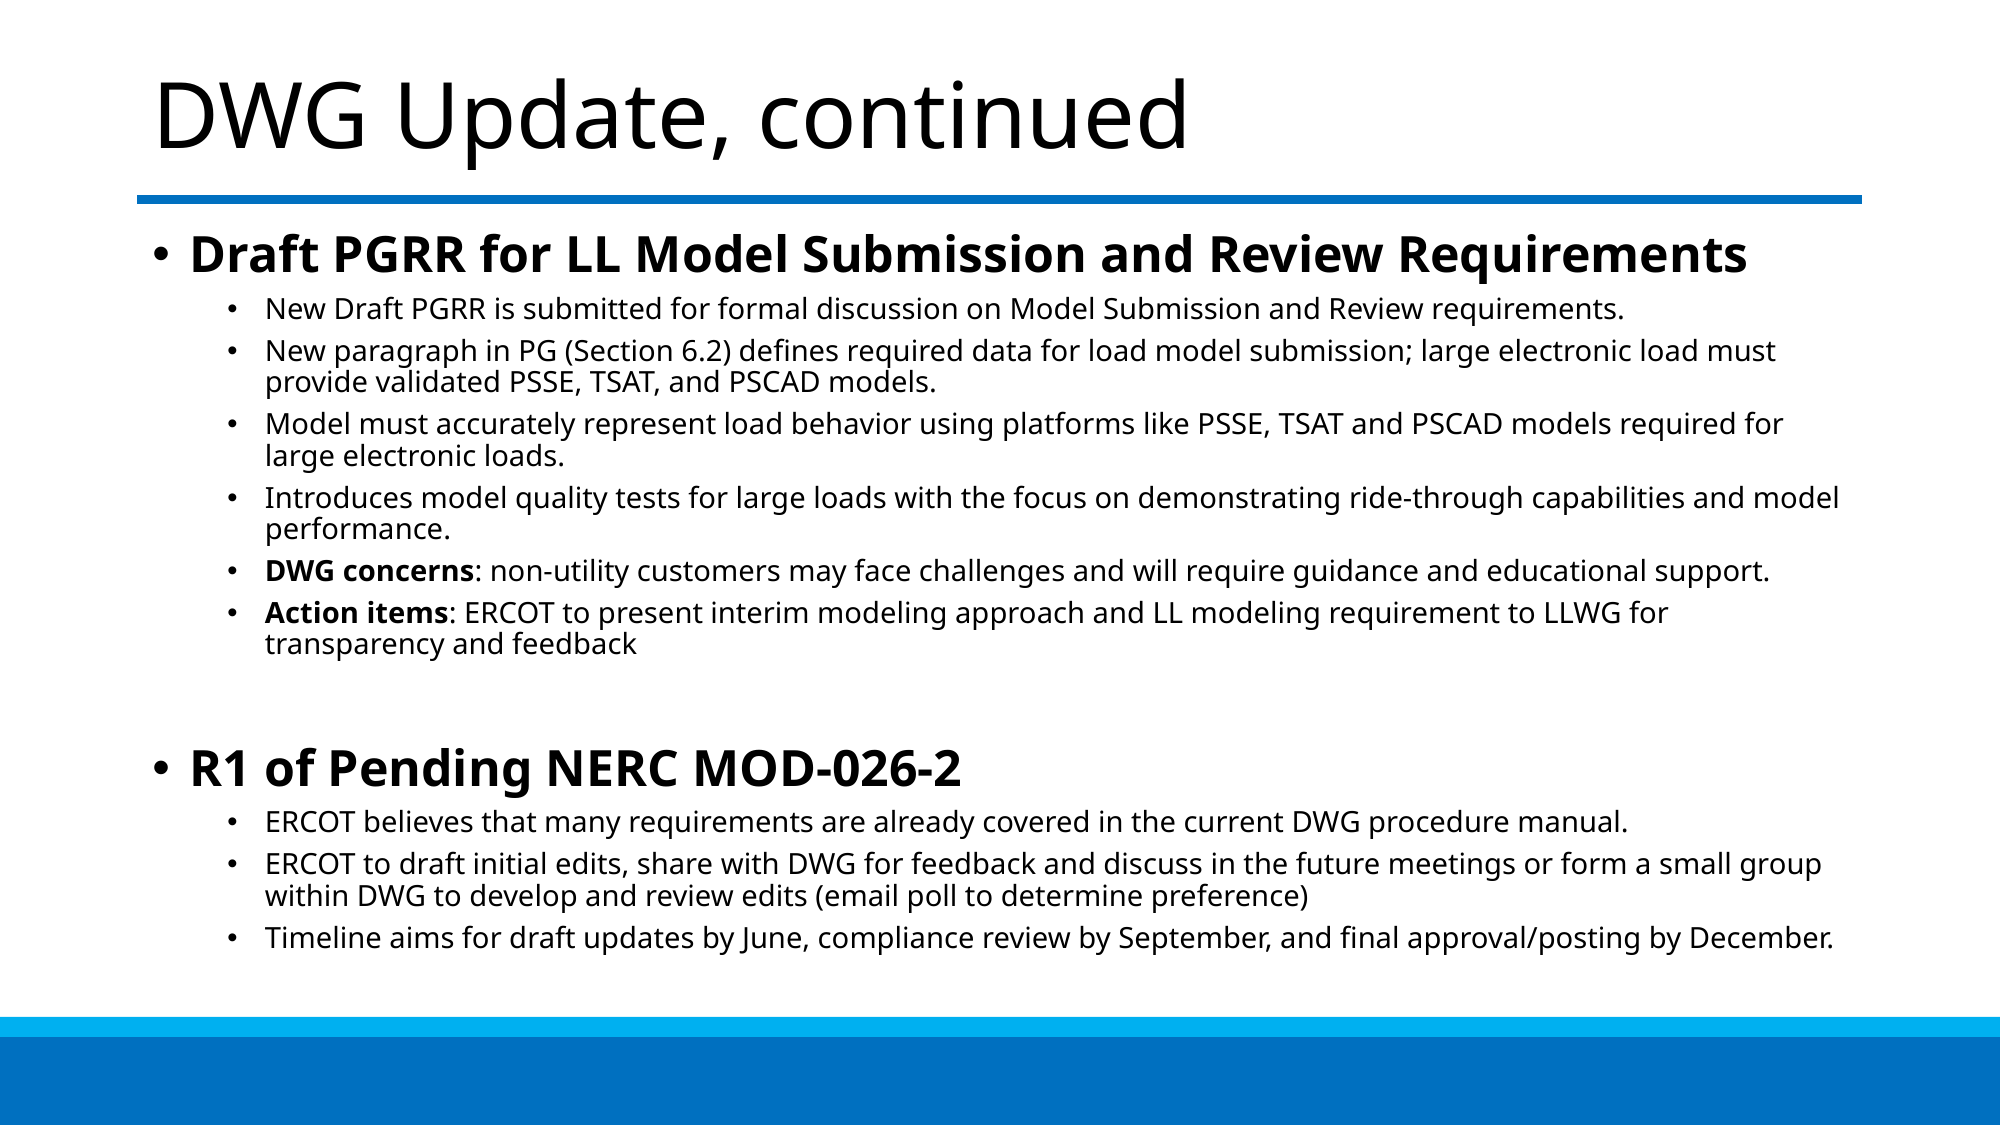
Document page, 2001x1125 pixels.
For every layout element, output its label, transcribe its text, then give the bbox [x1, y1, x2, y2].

list Draft PGRR for LL Model Submission and Review Requirements New Draft PGRR is submitted for formal discussion on Model Submission and Review requirements. New paragraph in PG (Section 6.2) defines required data for load model submission; large electronic load must provide validated PSSE, TSAT, and PSCAD models. Model must accurately represent load behavior using platforms like PSSE, TSAT and PSCAD models required for large electronic loads. Introduces model quality tests for large loads with the focus on demonstrating ride-through capabilities and model performance. DWG concerns: non-utility customers may face challenges and will require guidance and educational support. Action items: ERCOT to present interim modeling approach and LL modeling requirement to LLWG for transparency and feedback R1 of Pending NERC MOD-026-2 ERCOT believes that many requirements are already covered in the current DWG procedure manual. ERCOT to draft initial edits, share with DWG for feedback and discuss in the future meetings or form a small group within DWG to develop and review edits (email poll to determine preference) Timeline aims for draft updates by June, compliance review by September, and final approval/posting by December. [137, 222, 1863, 1039]
title DWG Update, continued [137, 59, 1863, 178]
